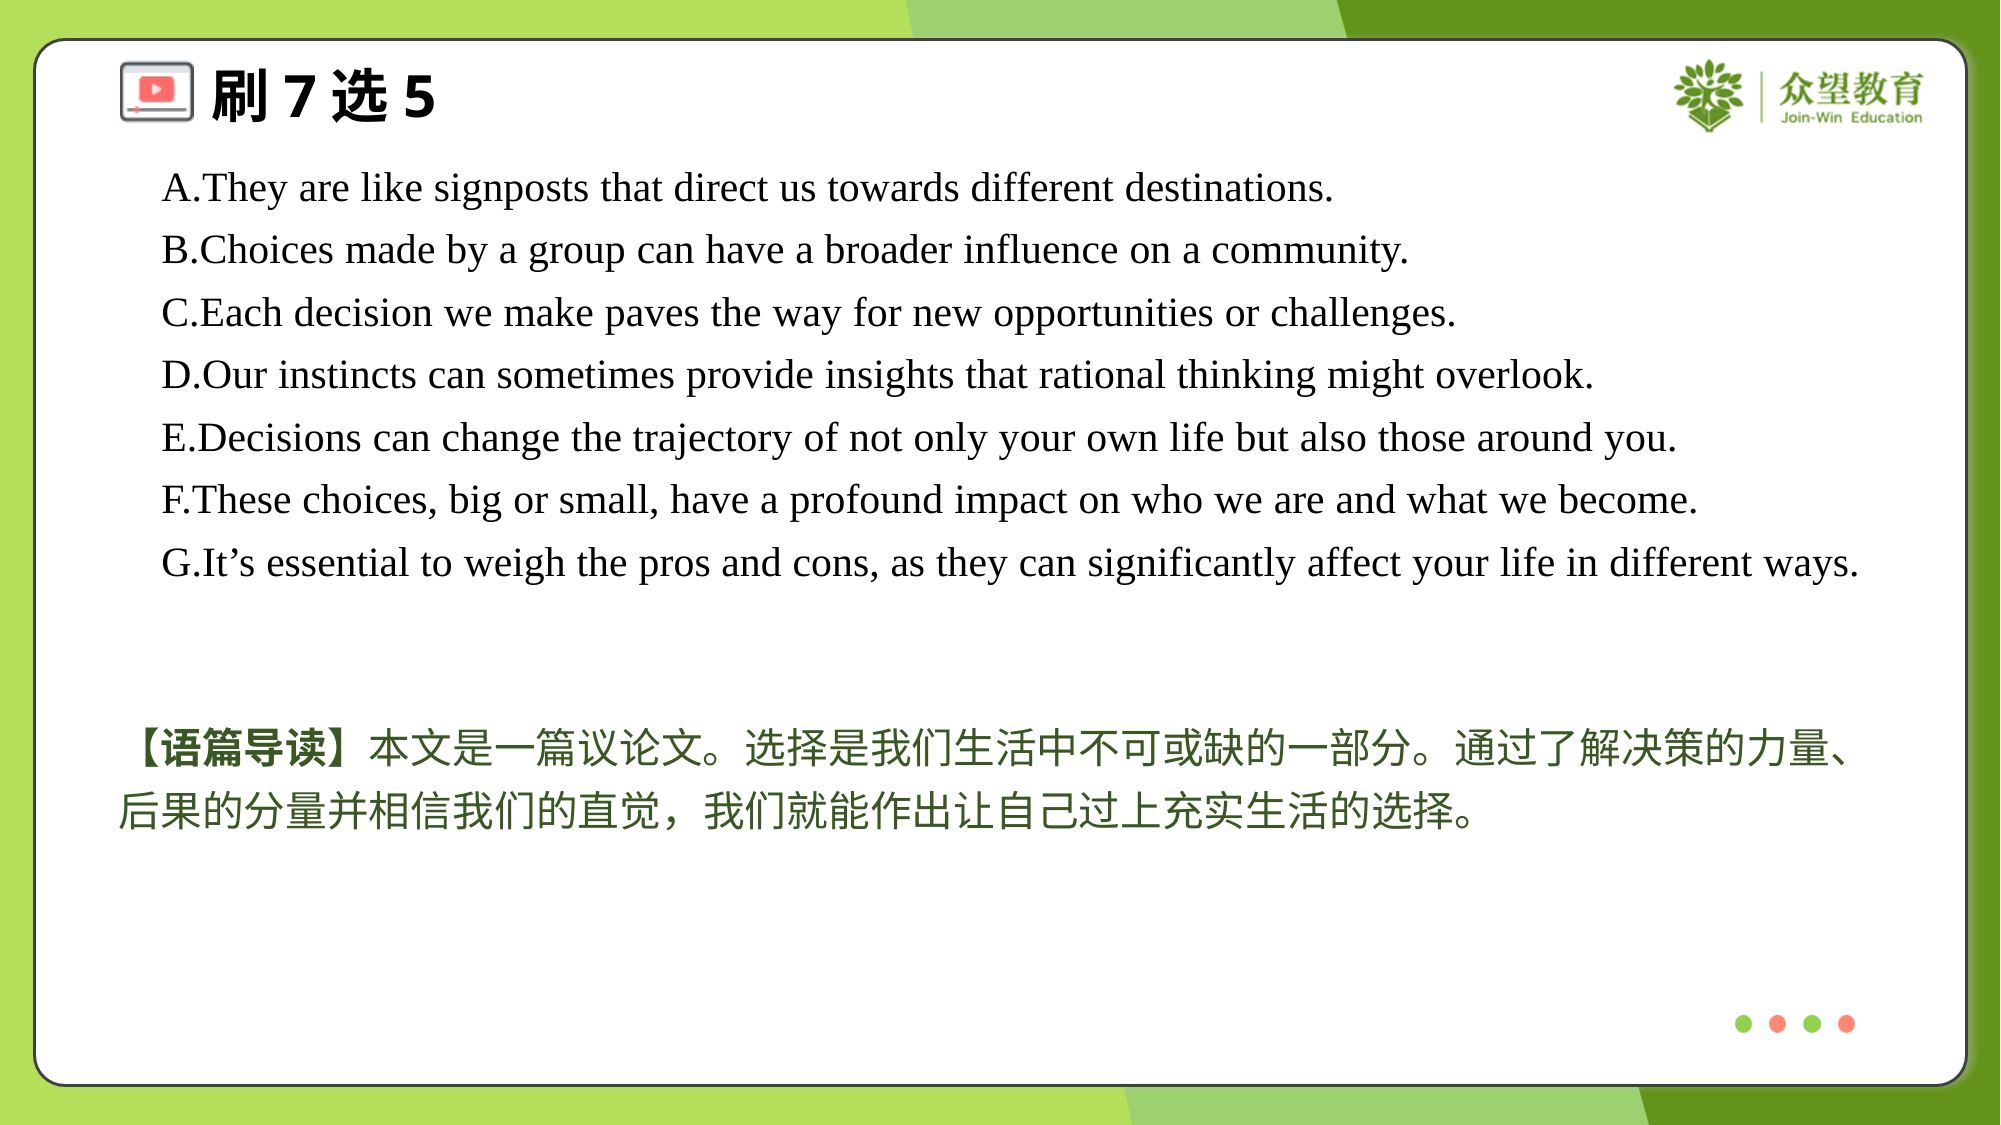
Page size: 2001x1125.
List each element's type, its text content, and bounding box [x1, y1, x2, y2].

text_box 【语篇导读】本文是一篇议论文。选择是我们生活中不可或缺的一部分。通过了解决策的力量、后果的分量并相信我们的直觉，我们就能作出让自己过上充实生活的选择。 [118, 709, 1883, 830]
text_box A.They are like signposts that direct us towards different destinations. B.Choices made by a group can have a broader influence on a community. C.Each decision we make paves the way for new opportunities or challenges. D.Our instincts can sometimes provide insights that rational thinking might overlook. E.Decisions can change the trajectory of not only your own life but also those around you. F.These choices, big or small, have a profound impact on who we are and what we become. G.It’s essential to weigh the pros and cons, as they can significantly affect your life in different ways. [118, 146, 1883, 704]
picture [0, 0, 2000, 1125]
